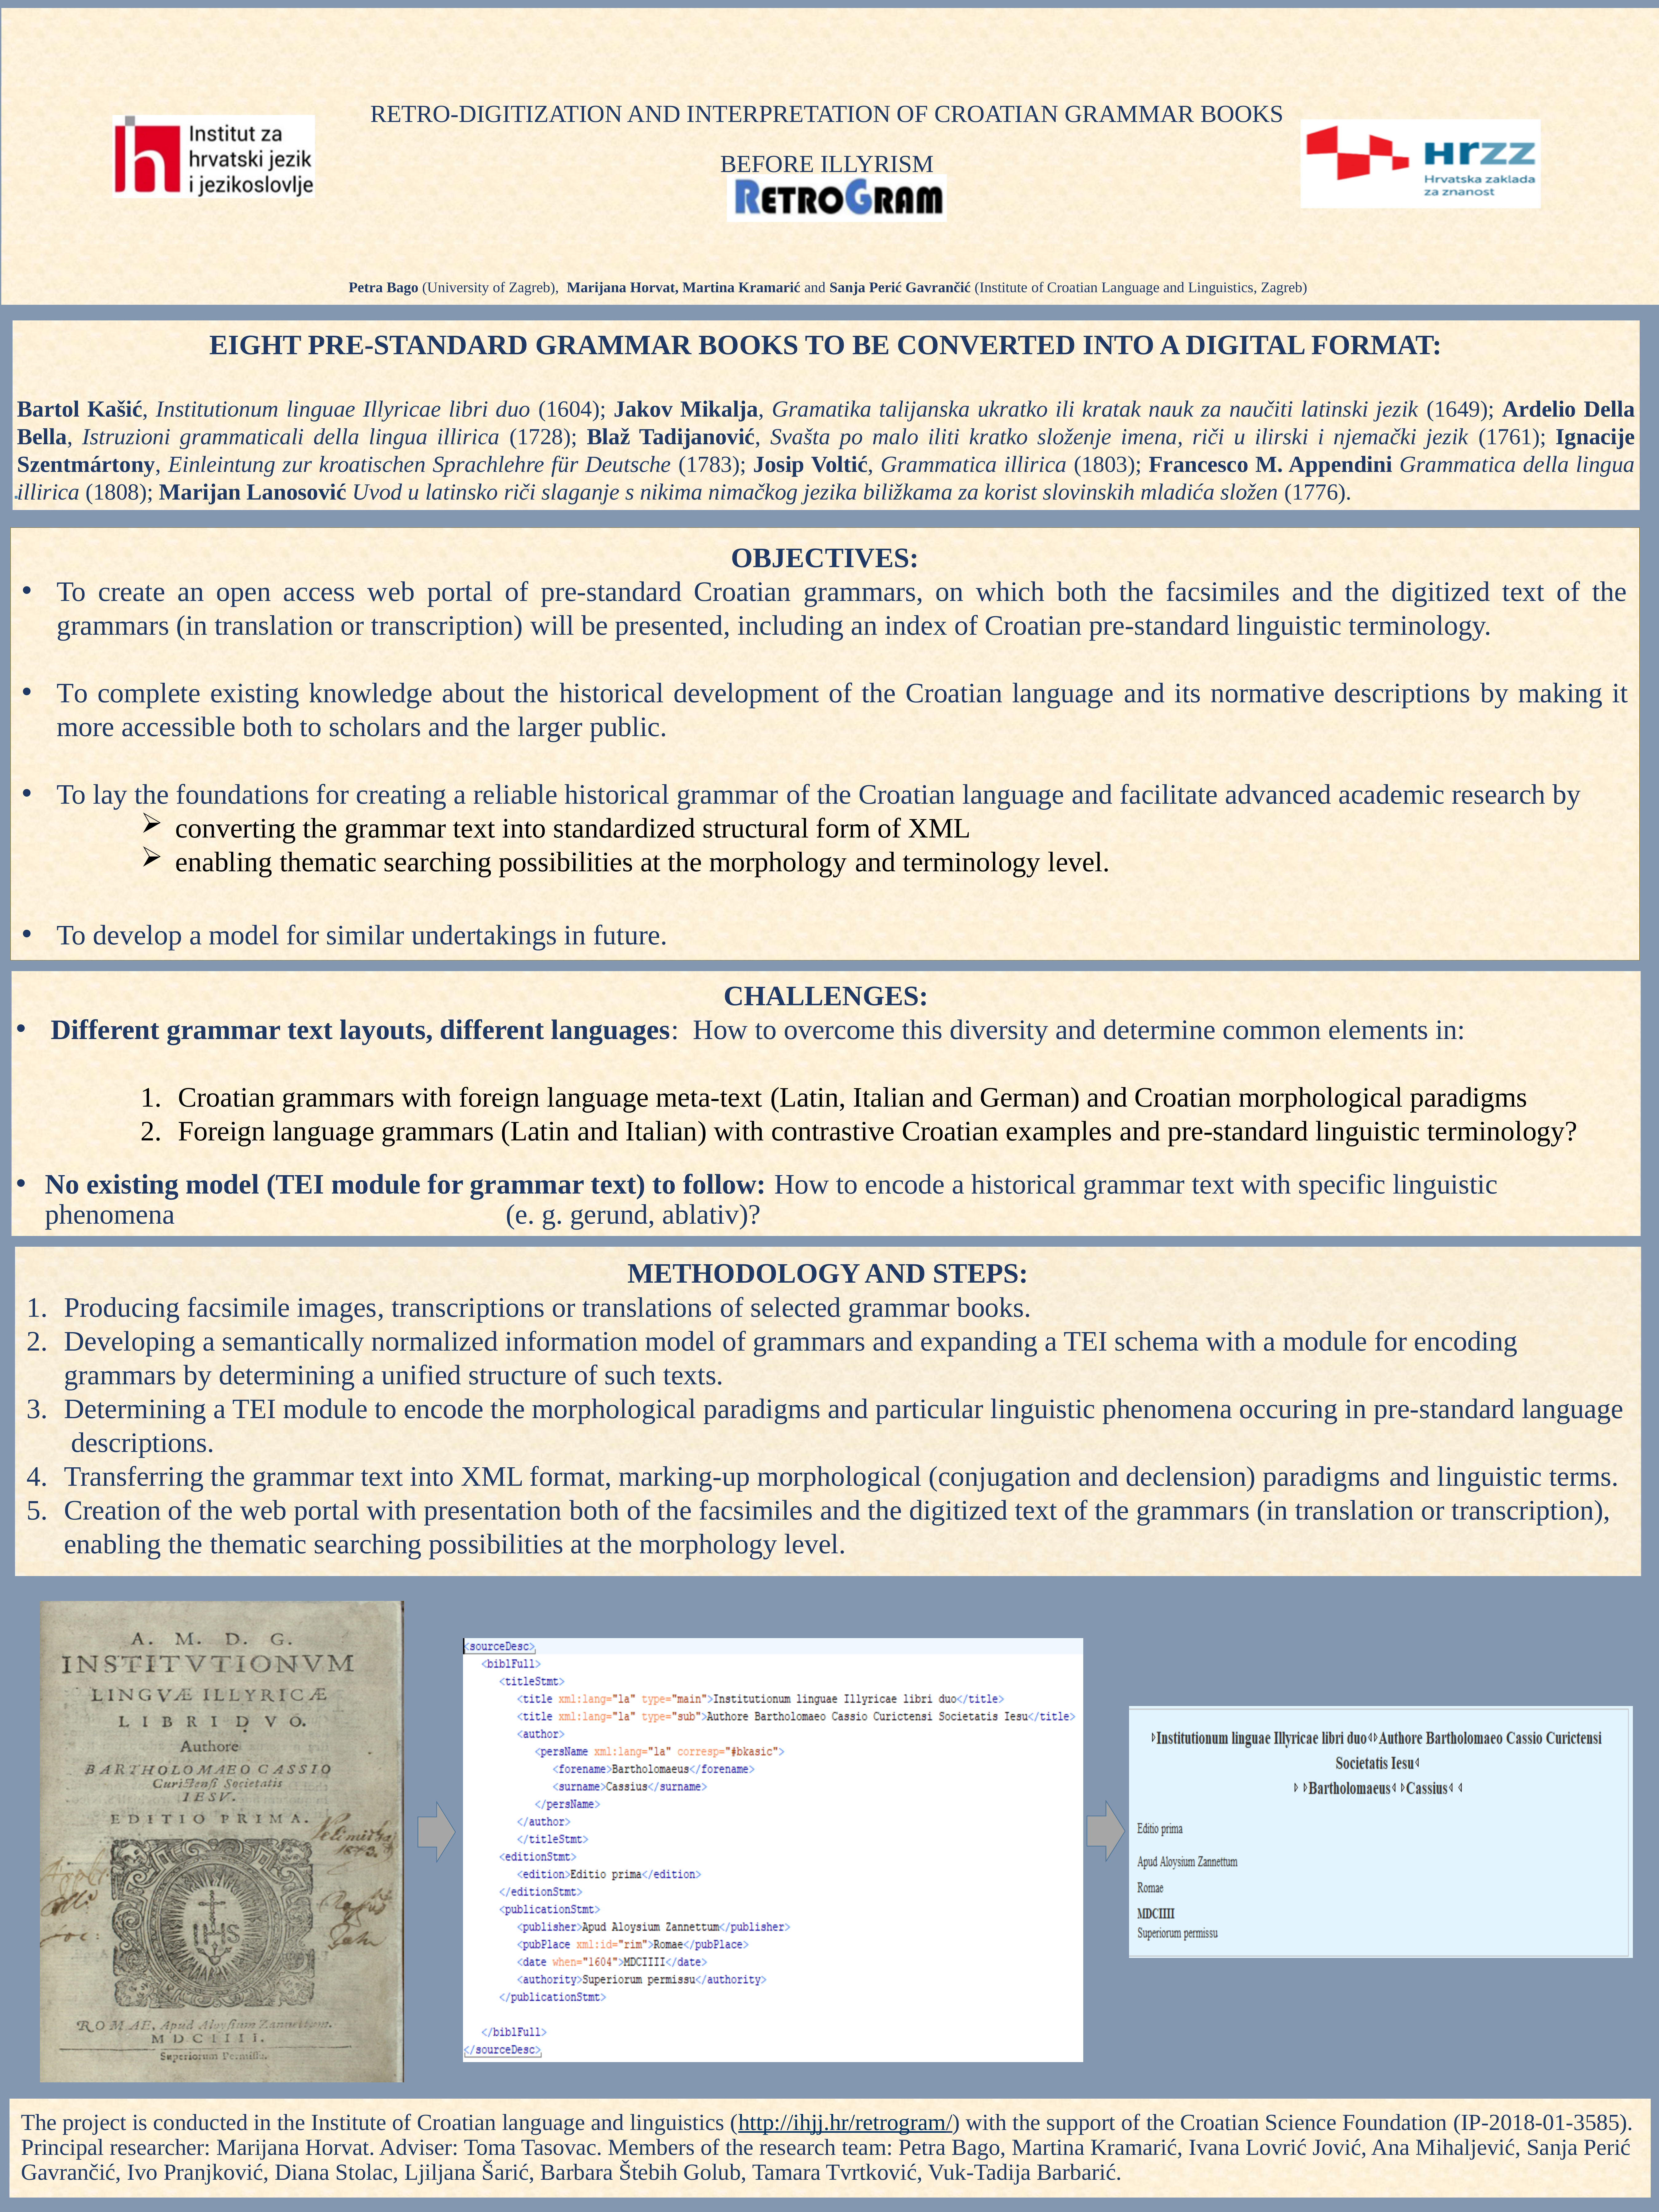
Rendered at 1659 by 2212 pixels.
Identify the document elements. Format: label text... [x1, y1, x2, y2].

list RETRO-DIGITIZATION AND INTERPRETATION OF CROATIAN GRAMMAR BOOKS BEFORE ILLYRISM Petra Bago (University of Zagreb), Marijana Horvat, Martina Kramarić and Sanja Perić Gavrančić (Institute of Croatian Language and Linguistics, Zagreb) [1, 8, 1659, 305]
picture [1129, 1706, 1633, 1958]
picture [1300, 119, 1541, 208]
picture [1087, 1799, 1126, 1862]
picture [727, 174, 947, 222]
text_box [418, 1801, 456, 1863]
list The project is conducted in the Institute of Croatian language and linguistics (http://ihjj.hr/retrogram/) with the support of the Croatian Science Foundation (IP-2018-01-3585). Principal researcher: Marijana Horvat. Adviser: Toma Tasovac. Members of the research team: Petra Bago, Martina Kramarić, Ivana Lovrić Jović, Ana Mihaljević, Sanja Perić Gavrančić, Ivo Pranjković, Diana Stolac, Ljiljana Šarić, Barbara Štebih Golub, Tamara Tvrtković, Vuk-Tadija Barbarić. [9, 2099, 1651, 2198]
text_box [15, 496, 18, 499]
picture [40, 1601, 404, 2082]
list CHALLENGES: Different grammar text layouts, different languages: How to overcome this diversity and determine common elements in: Croatian grammars with foreign language meta-text (Latin, Italian and German) and Croatian morphological paradigms Foreign language grammars (Latin and Italian) with contrastive Croatian examples and pre-standard linguistic terminology? No existing model (TEI module for grammar text) to follow: How to encode a historical grammar text with specific linguistic phenomena (e. g. gerund, ablativ)? [11, 971, 1641, 1236]
picture [463, 1638, 1083, 2062]
list EIGHT PRE-STANDARD GRAMMAR BOOKS TO BE CONVERTED INTO A DIGITAL FORMAT: Bartol Kašić, Institutionum linguae Illyricae libri duo (1604); Jakov Mikalja, Gramatika talijanska ukratko ili kratak nauk za naučiti latinski jezik (1649); Ardelio Della Bella, Istruzioni grammaticali della lingua illirica (1728); Blaž Tadijanović, Svašta po malo iliti kratko složenje imena, riči u ilirski i njemački jezik (1761); Ignacije Szentmártony, Einleintung zur kroatischen Sprachlehre für Deutsche (1783); Josip Voltić, Grammatica illirica (1803); Francesco M. Appendini Grammatica della lingua illirica (1808); Marijan Lanosović Uvod u latinsko riči slaganje s nikima nimačkog jezika biližkama za korist slovinskih mladića složen (1776). [12, 320, 1640, 510]
picture [112, 115, 315, 198]
list METHODOLOGY AND STEPS: Producing facsimile images, transcriptions or translations of selected grammar books. Developing a semantically normalized information model of grammars and expanding a TEI schema with a module for encoding grammars by determining a unified structure of such texts. Determining a TEI module to encode the morphological paradigms and particular linguistic phenomena occuring in pre-standard language descriptions. Transferring the grammar text into XML format, marking-up morphological (conjugation and declension) paradigms and linguistic terms. Creation of the web portal with presentation both of the facsimiles and the digitized text of the grammars (in translation or transcription), enabling the thematic searching possibilities at the morphology level. [15, 1247, 1641, 1576]
list OBJECTIVES: To create an open access web portal of pre-standard Croatian grammars, on which both the facsimiles and the digitized text of the grammars (in translation or transcription) will be presented, including an index of Croatian pre-standard linguistic terminology. To complete existing knowledge about the historical development of the Croatian language and its normative descriptions by making it more accessible both to scholars and the larger public. To lay the foundations for creating a reliable historical grammar of the Croatian language and facilitate advanced academic research by converting the grammar text into standardized structural form of XML enabling thematic searching possibilities at the morphology and terminology level. To develop a model for similar undertakings in future. [10, 528, 1640, 960]
